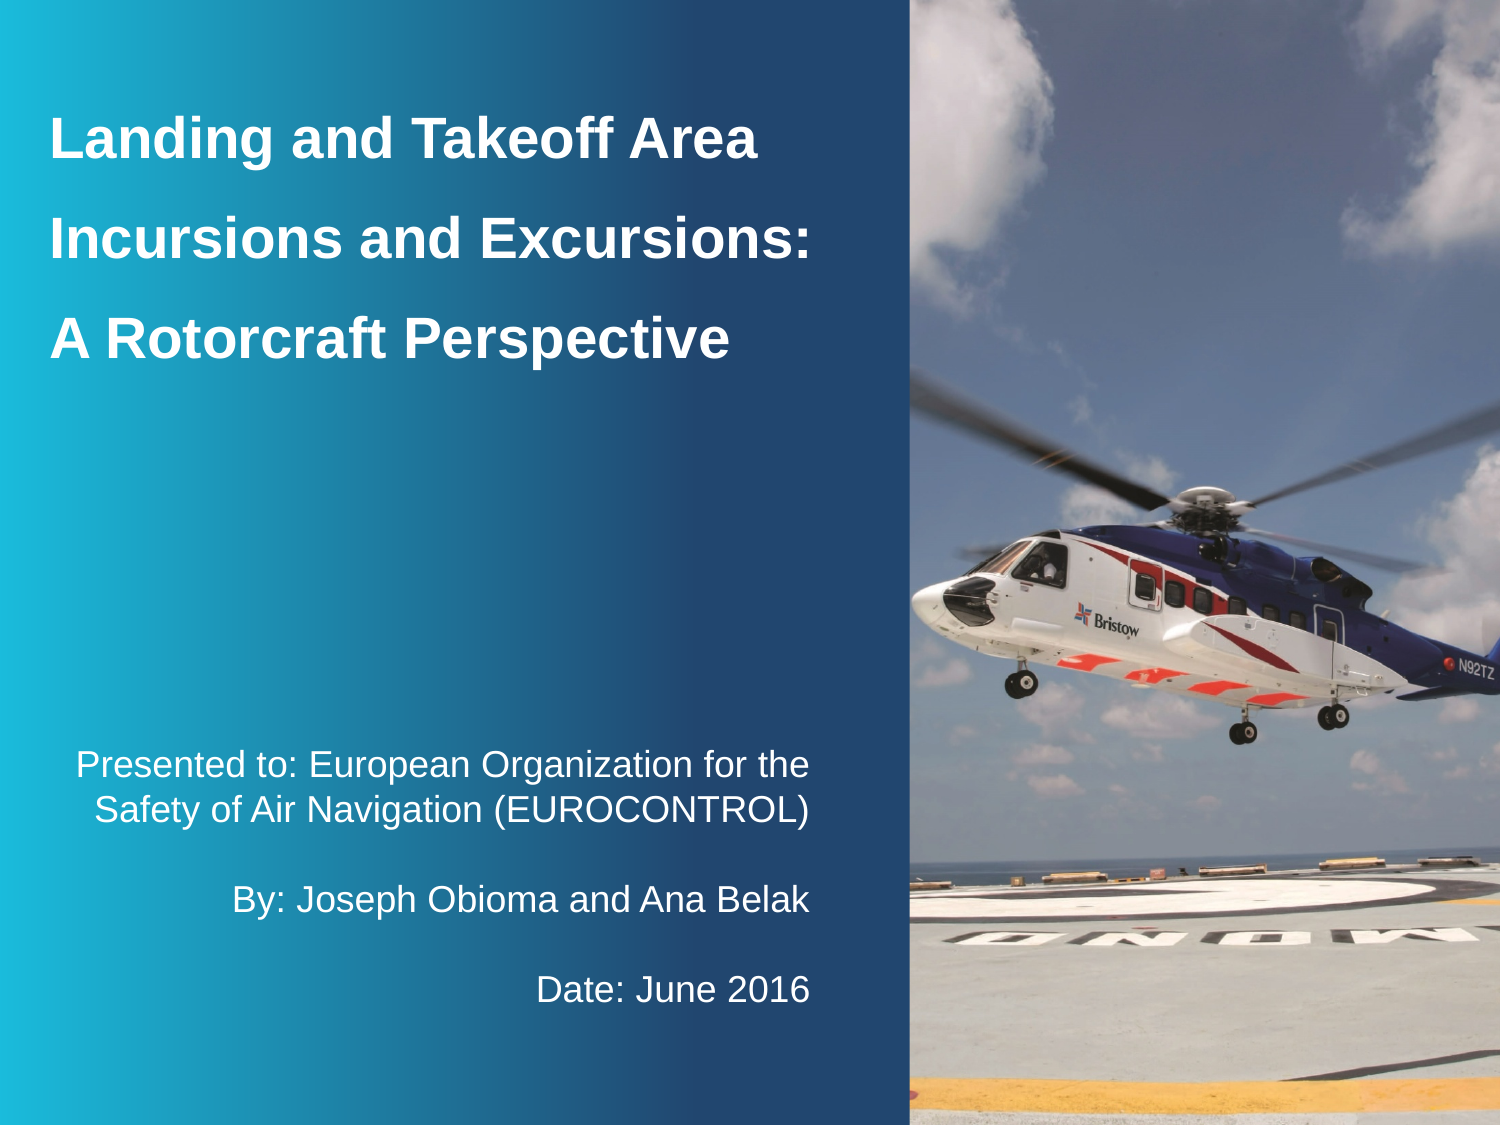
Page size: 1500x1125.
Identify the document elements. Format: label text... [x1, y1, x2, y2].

text_box Presented to: European Organization for the Safety of Air Navigation (EUROCONTROL) By: Joseph Obioma and Ana Belak Date: June 2016 [48, 732, 825, 1018]
picture [909, 0, 1500, 1125]
text_box Landing and Takeoff Area Incursions and Excursions: A Rotorcraft Perspective [49, 70, 828, 377]
